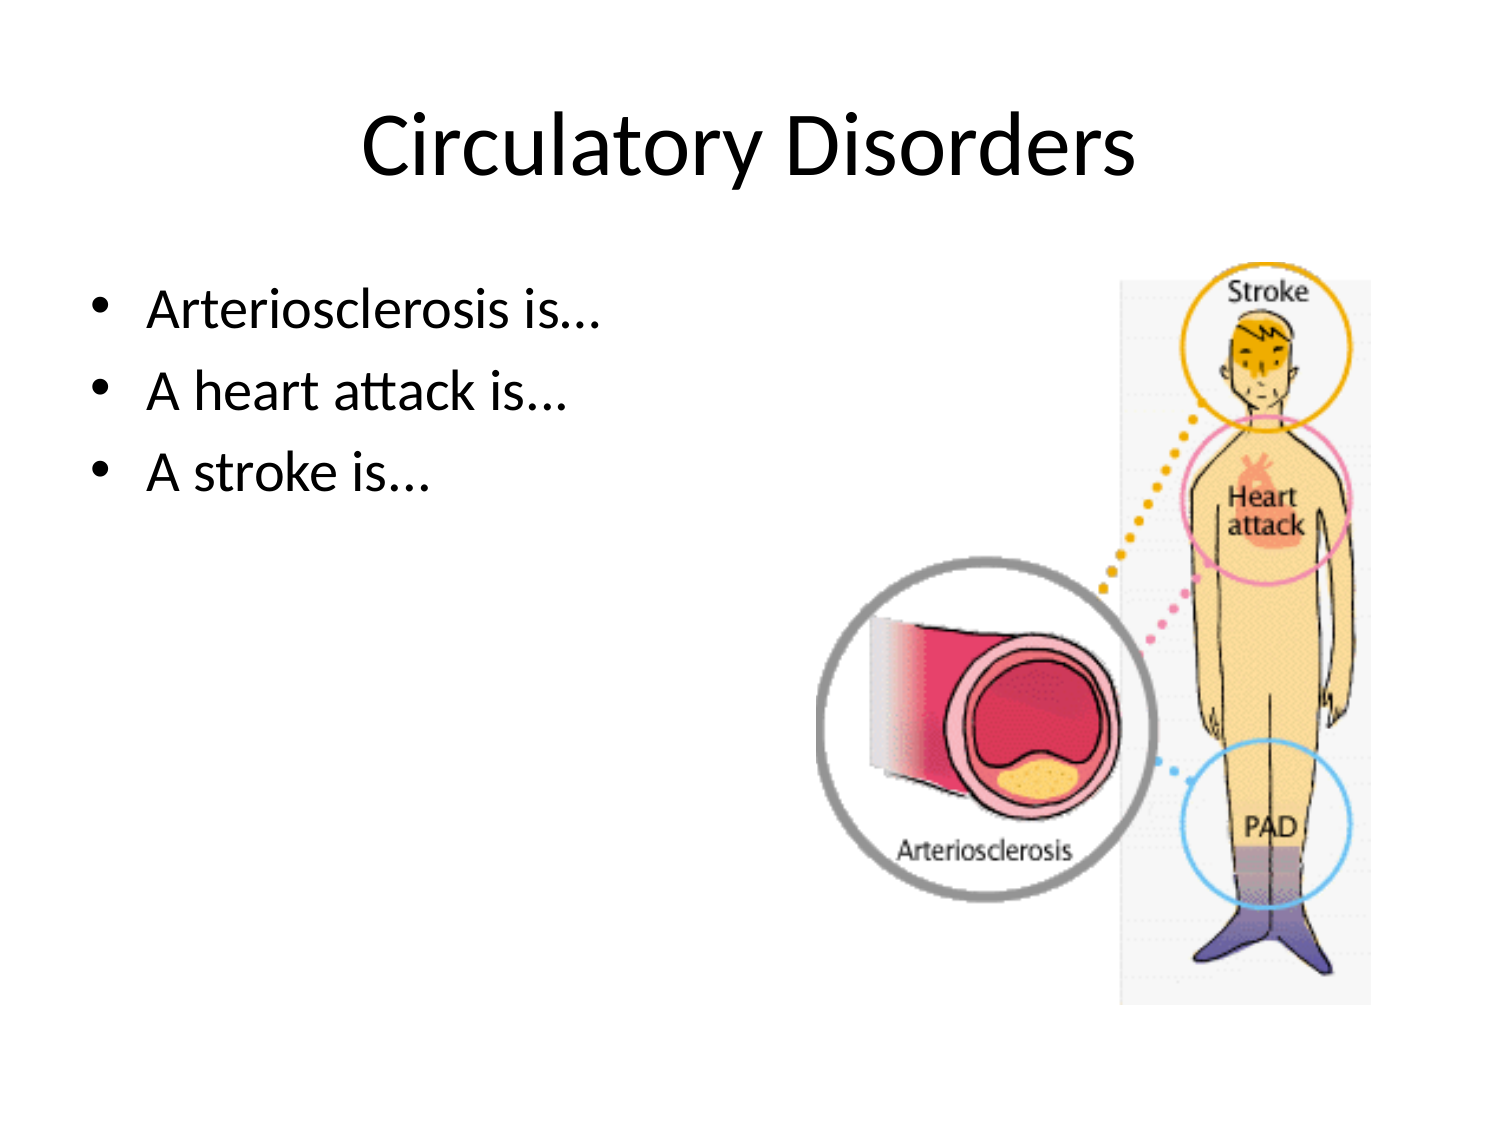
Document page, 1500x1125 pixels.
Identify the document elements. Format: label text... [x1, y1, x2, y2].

list Arteriosclerosis is… A heart attack is... A stroke is... [75, 262, 738, 1005]
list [762, 262, 1426, 1006]
title Circulatory Disorders [75, 45, 1425, 233]
